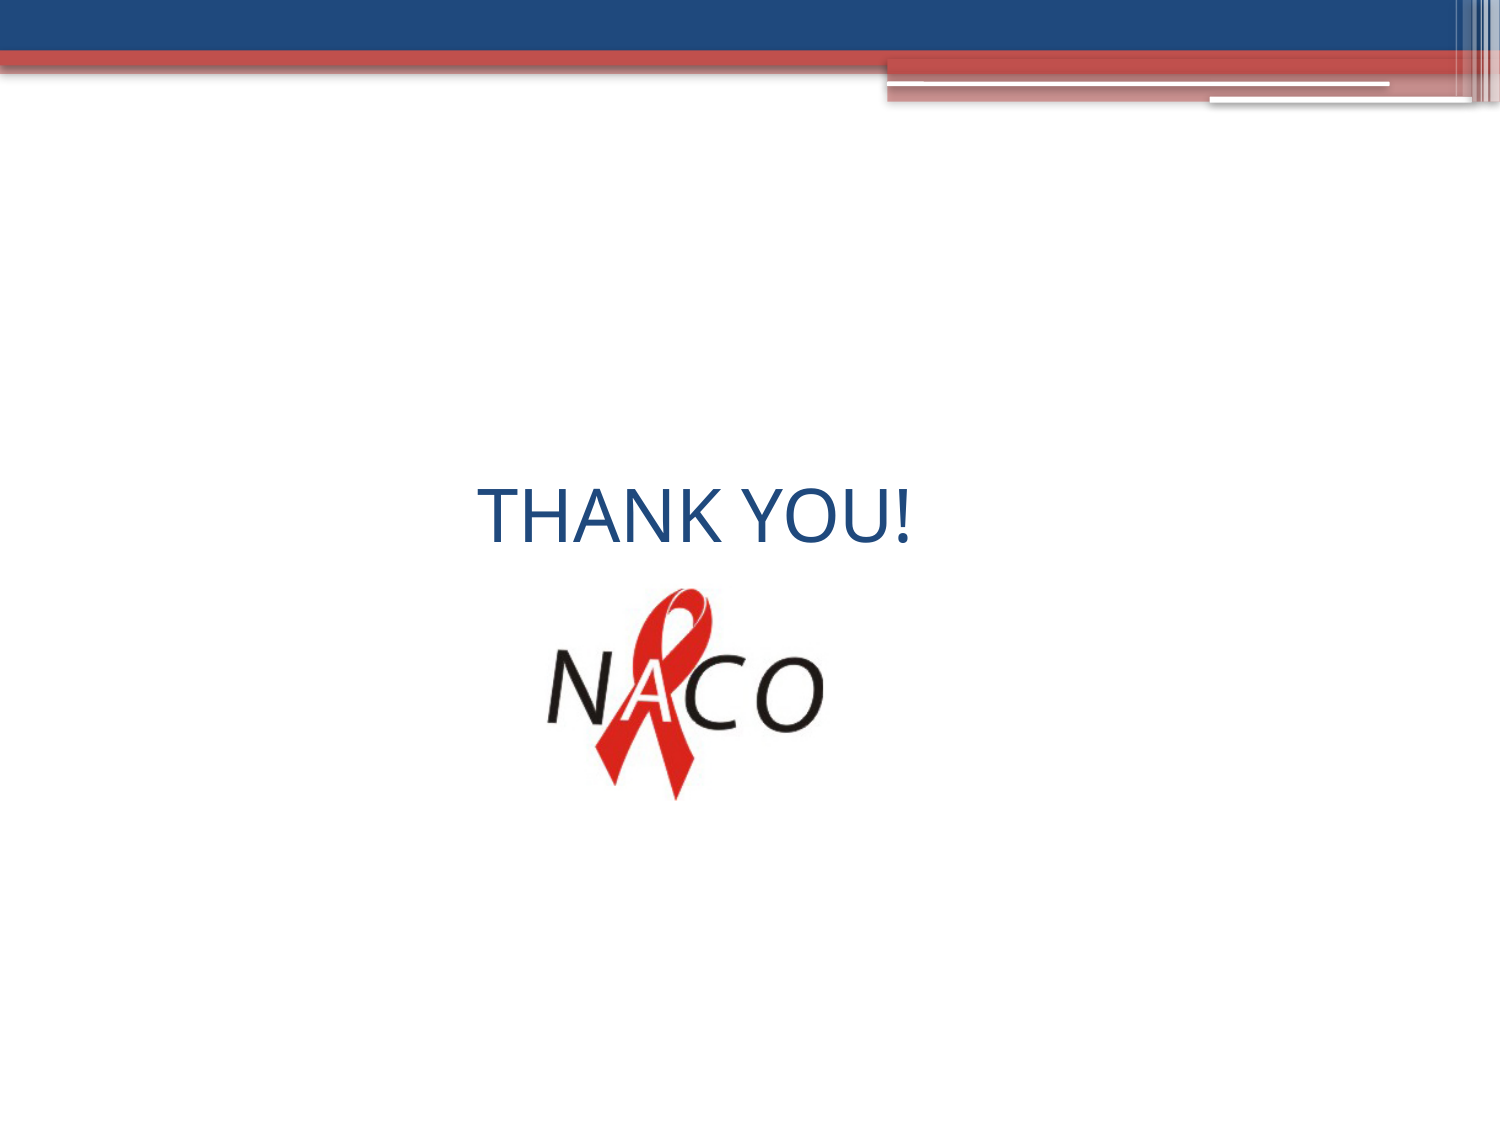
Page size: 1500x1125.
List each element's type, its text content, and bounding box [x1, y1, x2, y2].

picture [524, 574, 844, 813]
title THANK YOU! [462, 425, 950, 600]
